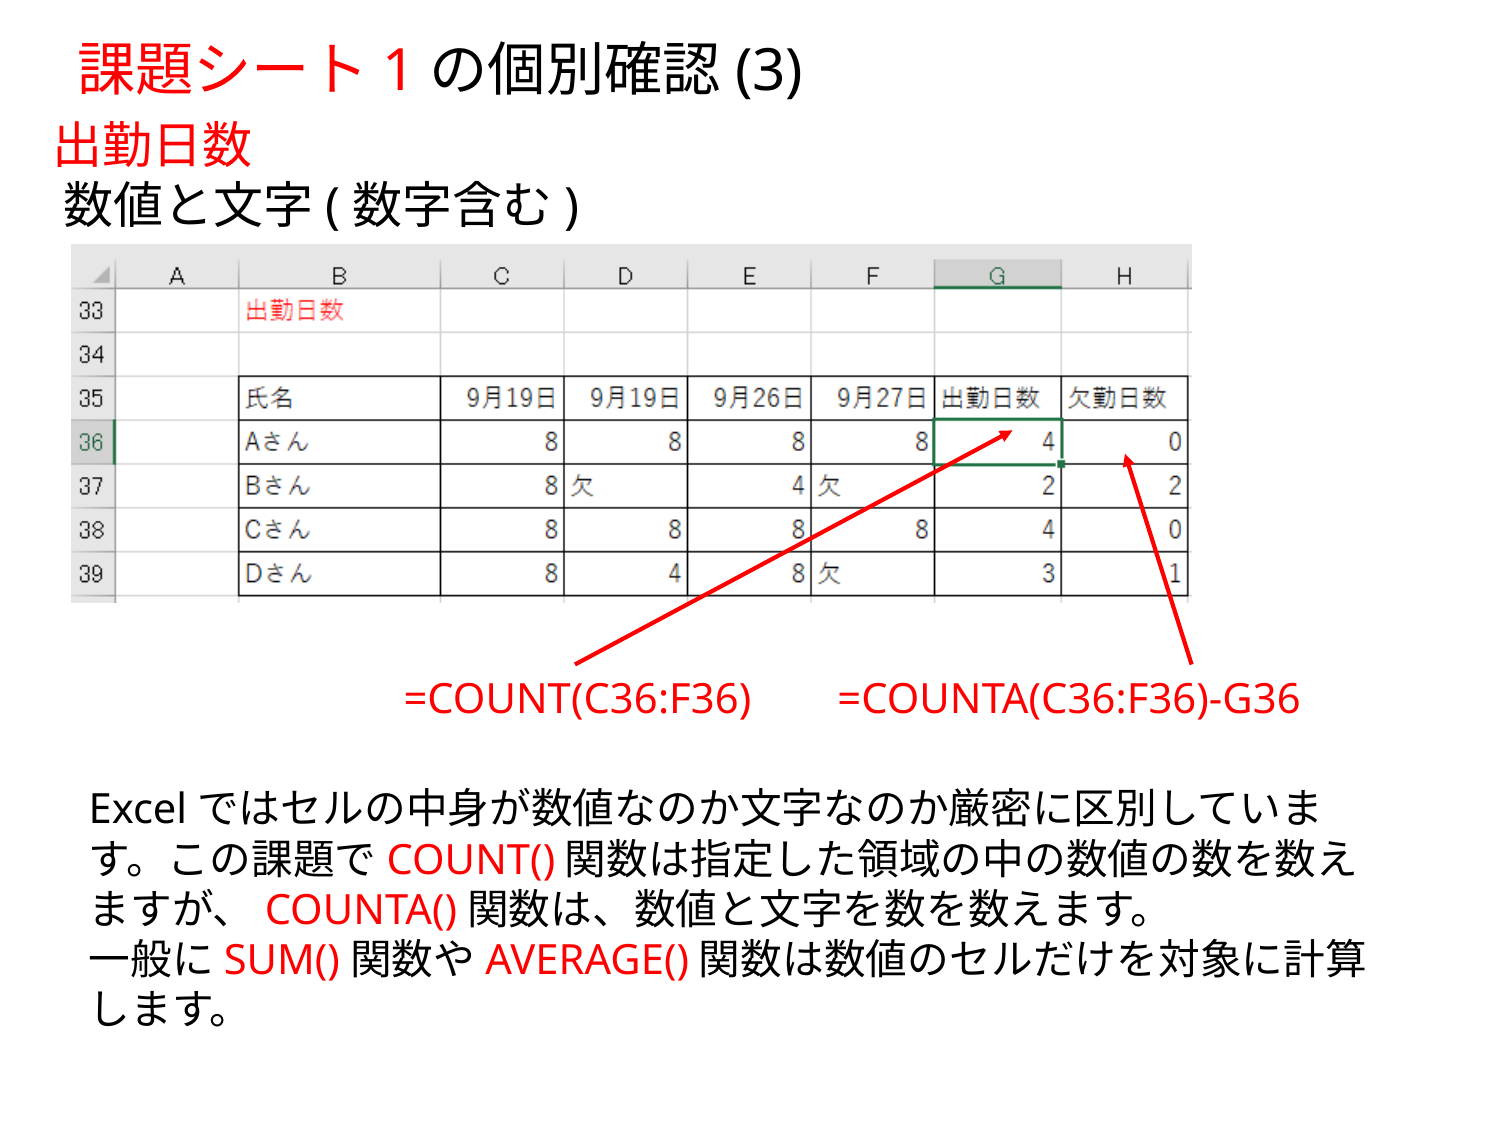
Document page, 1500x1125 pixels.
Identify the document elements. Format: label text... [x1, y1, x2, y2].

text_box 課題シート1の個別確認(3) [62, 24, 1366, 105]
text_box =COUNT(C36:F36) =COUNTA(C36:F36)-G36 [388, 664, 1475, 780]
text_box Excelではセルの中身が数値なのか文字なのか厳密に区別しています。この課題でCOUNT()関数は指定した領域の中の数値の数を数えますが、COUNTA()関数は、数値と文字を数を数えます。 一般にSUM()関数やAVERAGE()関数は数値のセルだけを対象に計算します。 [73, 774, 1388, 1040]
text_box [574, 430, 1013, 665]
text_box 出勤日数 数値と文字(数字含む) [37, 105, 1475, 241]
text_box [1124, 453, 1192, 665]
picture [71, 244, 1192, 603]
